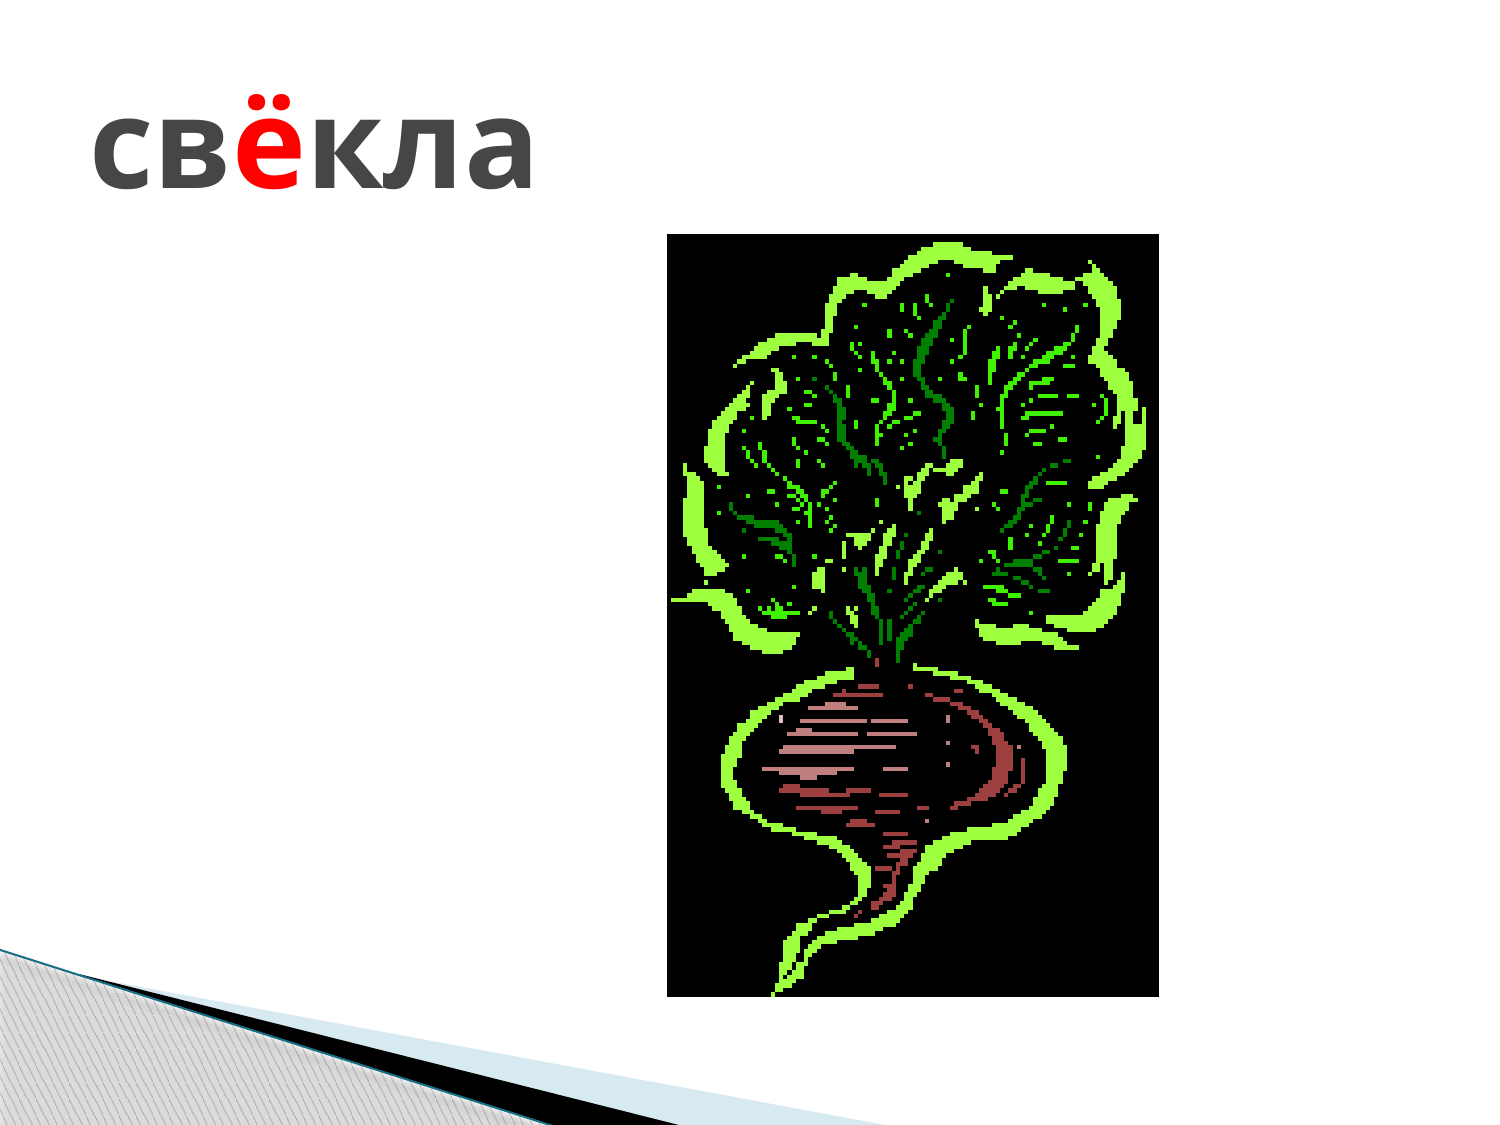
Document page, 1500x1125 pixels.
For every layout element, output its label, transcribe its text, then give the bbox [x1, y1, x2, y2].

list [667, 234, 1159, 997]
title свёкла [75, 45, 1425, 233]
